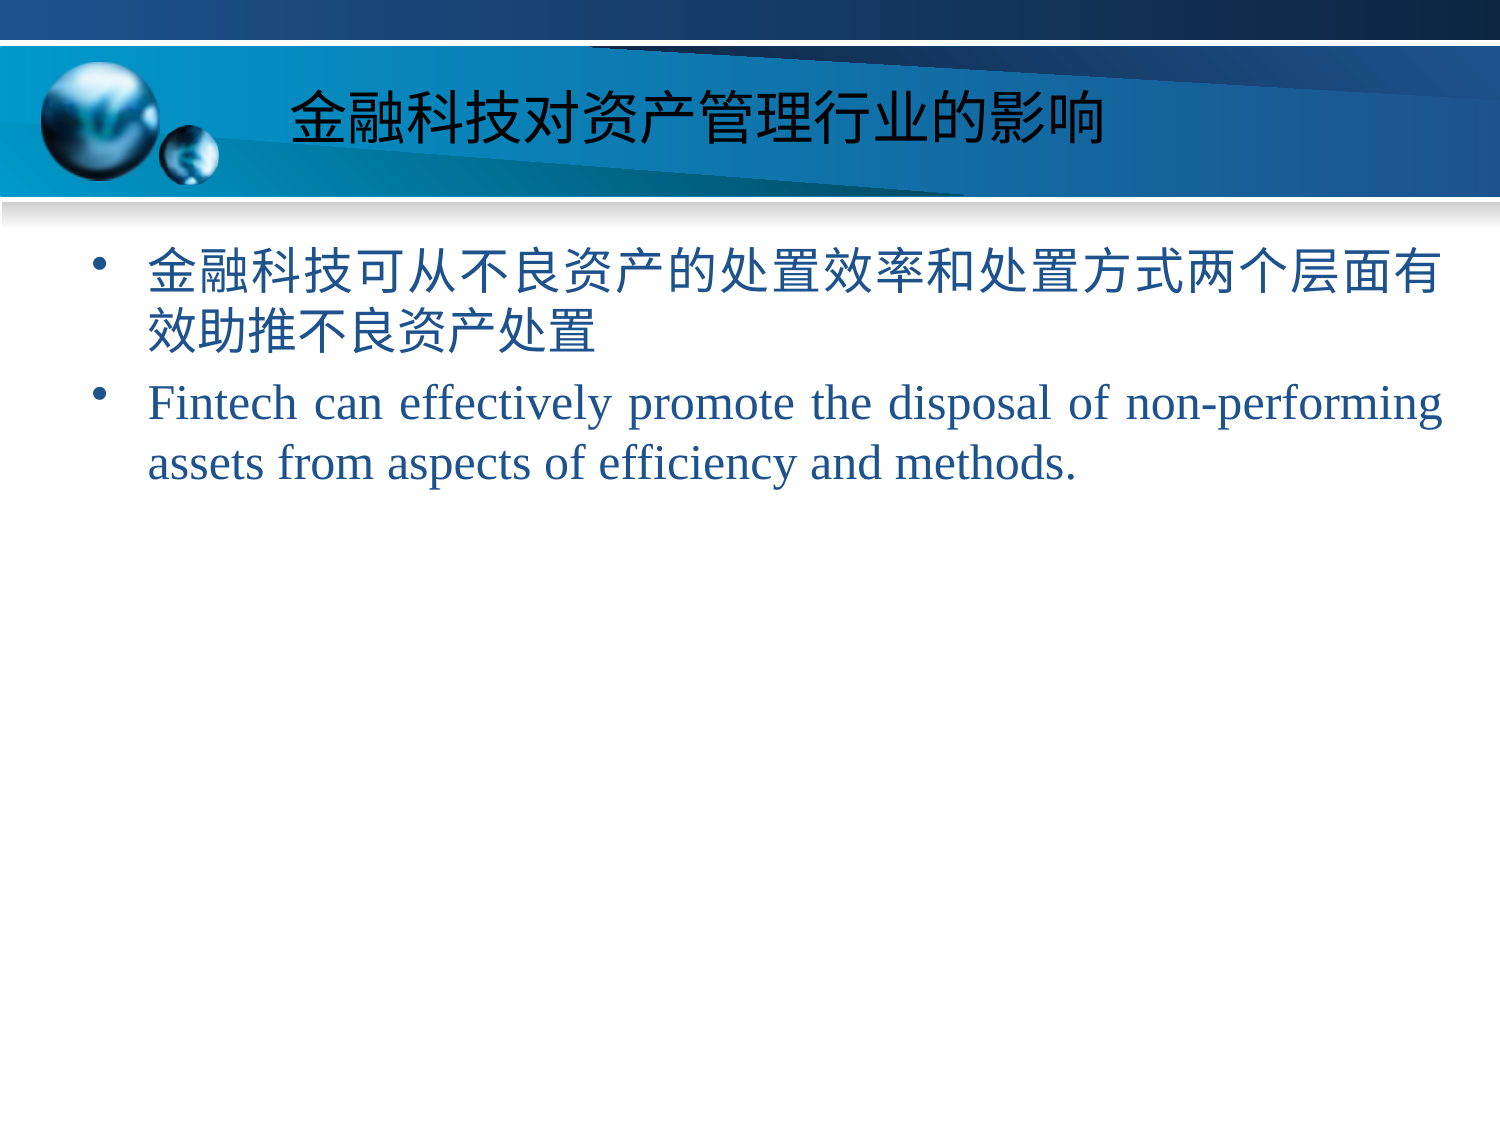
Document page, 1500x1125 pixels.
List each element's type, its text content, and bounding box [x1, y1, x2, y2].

picture [160, 126, 218, 184]
title 金融科技对资产管理行业的影响 [274, 44, 1363, 188]
picture [42, 63, 159, 180]
text_box 金融科技可从不良资产的处置效率和处置方式两个层面有效助推不良资产处置 Fintech can effectively promote the disposal of non-performing assets from aspects of efficiency and methods. [76, 231, 1459, 497]
